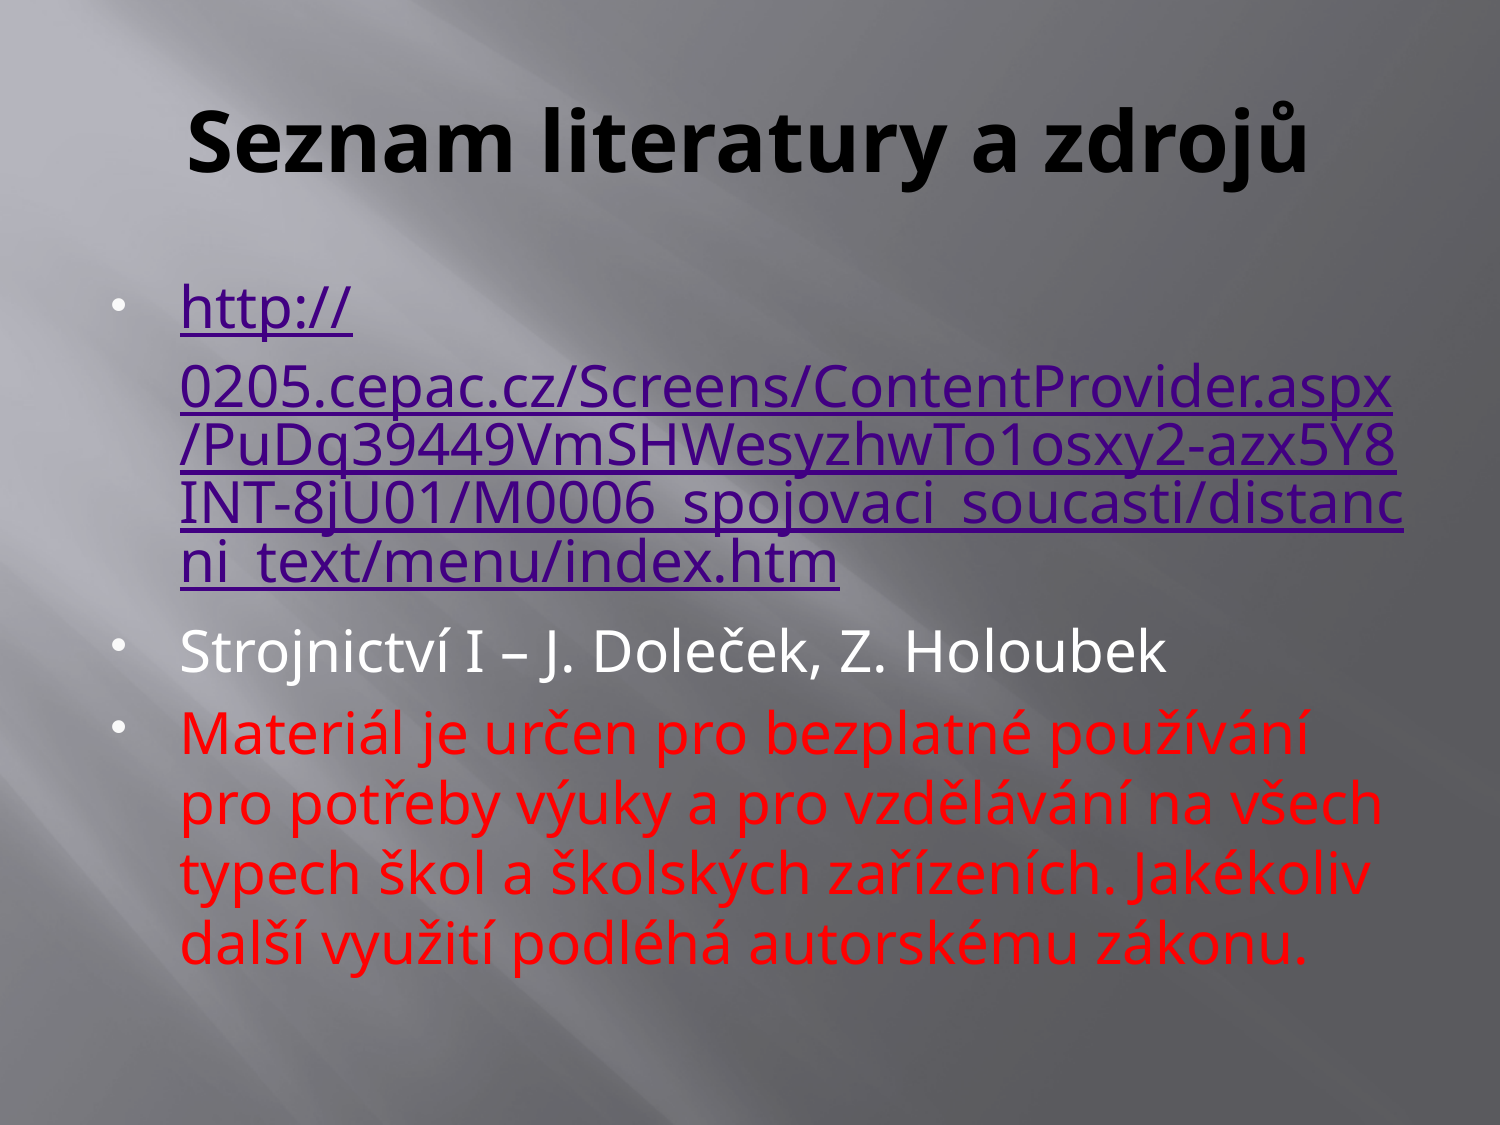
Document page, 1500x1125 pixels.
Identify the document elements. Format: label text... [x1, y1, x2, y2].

title Seznam literatury a zdrojů [75, 45, 1425, 233]
list http://0205.cepac.cz/Screens/ContentProvider.aspx/PuDq39449VmSHWesyzhwTo1osxy2-azx5Y8INT-8jU01/M0006_spojovaci_soucasti/distancni_text/menu/index.htm Strojnictví I – J. Doleček, Z. Holoubek Materiál je určen pro bezplatné používání pro potřeby výuky a pro vzdělávání na všech typech škol a školských zařízeních. Jakékoliv další využití podléhá autorskému zákonu. [75, 262, 1425, 1035]
